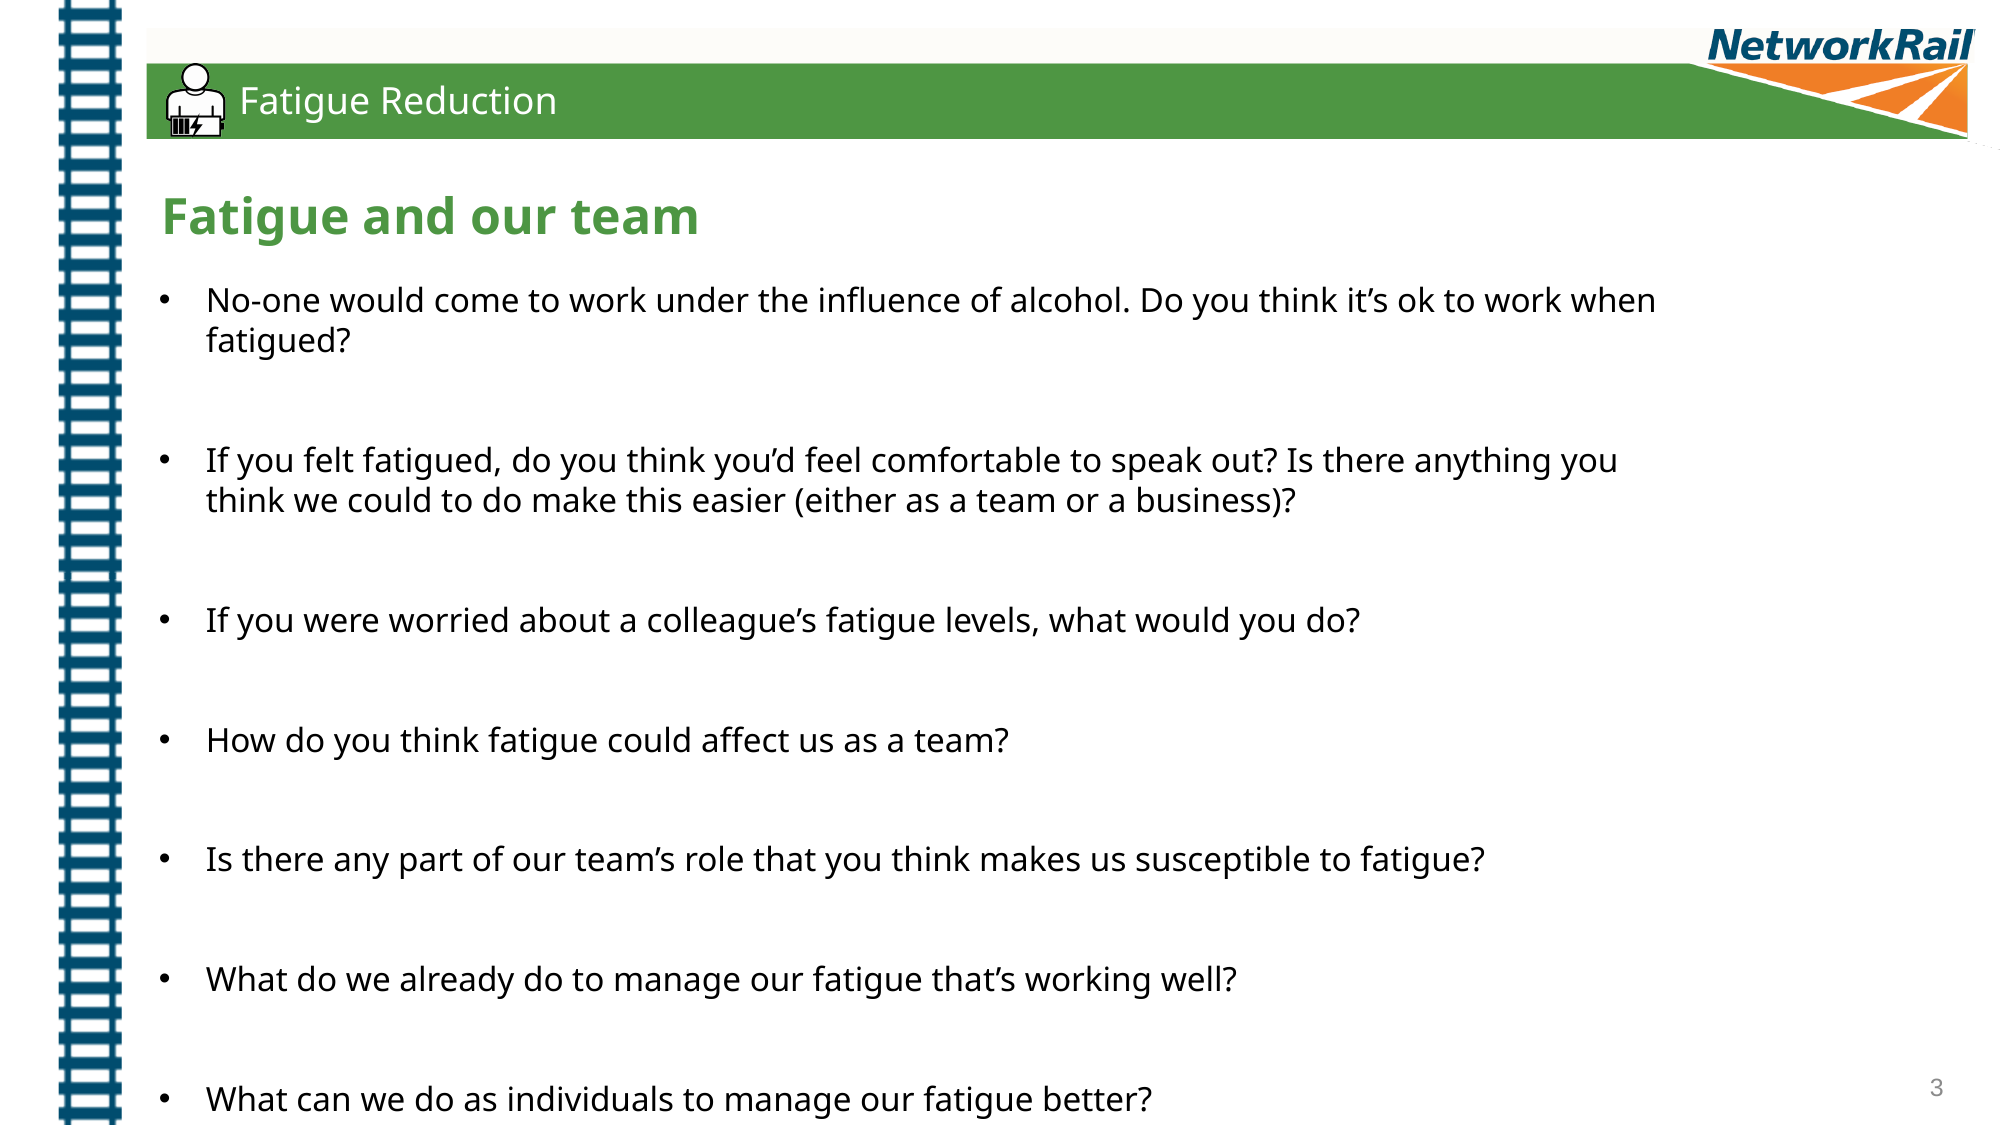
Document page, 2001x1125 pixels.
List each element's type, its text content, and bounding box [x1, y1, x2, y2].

picture [59, 45, 65, 59]
picture [59, 618, 65, 632]
picture [59, 496, 65, 510]
picture [71, 693, 109, 707]
picture [115, 571, 121, 582]
picture [115, 793, 121, 807]
picture [59, 1019, 65, 1033]
picture [59, 170, 65, 184]
picture [115, 446, 121, 460]
picture [71, 396, 109, 410]
picture [71, 969, 109, 983]
picture [59, 20, 65, 34]
picture [115, 371, 121, 385]
picture [71, 618, 109, 632]
picture [115, 45, 121, 59]
picture [115, 0, 121, 9]
picture [146, 0, 2000, 150]
picture [71, 768, 109, 782]
picture [115, 471, 121, 485]
picture [59, 521, 65, 535]
picture [59, 321, 65, 335]
picture [71, 0, 109, 9]
picture [115, 396, 121, 410]
picture [71, 1069, 109, 1083]
picture [59, 643, 65, 657]
picture [59, 894, 65, 908]
picture [115, 346, 121, 360]
picture [71, 245, 109, 259]
picture [71, 919, 109, 933]
picture [71, 843, 109, 858]
picture [115, 321, 121, 335]
picture [71, 195, 109, 209]
picture [71, 1044, 109, 1058]
picture [59, 95, 65, 109]
picture [71, 593, 109, 607]
picture [71, 546, 109, 560]
picture [71, 446, 109, 460]
picture [59, 768, 65, 782]
picture [59, 371, 65, 385]
picture [115, 843, 121, 858]
picture [115, 521, 121, 535]
picture [59, 220, 65, 234]
picture [59, 396, 65, 410]
picture [59, 70, 65, 84]
picture [71, 145, 109, 159]
picture [71, 1094, 109, 1108]
picture [115, 894, 121, 908]
picture [71, 471, 109, 485]
picture [59, 919, 65, 933]
picture [115, 718, 121, 732]
picture [115, 743, 121, 757]
picture [71, 994, 109, 1008]
picture [71, 521, 109, 535]
picture [115, 994, 121, 1008]
picture [71, 718, 109, 732]
picture [59, 571, 65, 582]
picture [59, 120, 65, 134]
picture [59, 969, 65, 983]
picture [59, 546, 65, 560]
picture [71, 869, 109, 883]
picture [115, 220, 121, 234]
picture [59, 843, 65, 858]
picture [59, 869, 65, 883]
picture [115, 643, 121, 657]
picture [115, 919, 121, 933]
picture [71, 20, 109, 34]
picture [115, 20, 121, 34]
picture [115, 296, 121, 310]
picture [71, 668, 109, 682]
picture [115, 270, 121, 285]
picture [71, 95, 109, 109]
picture [71, 270, 109, 285]
picture [115, 145, 121, 159]
picture [59, 145, 65, 159]
picture [59, 593, 65, 607]
picture [59, 245, 65, 259]
picture [71, 296, 109, 310]
picture [59, 818, 65, 832]
picture [59, 471, 65, 485]
picture [115, 70, 121, 84]
picture [71, 321, 109, 335]
picture [115, 869, 121, 883]
picture [115, 944, 121, 958]
picture [71, 743, 109, 757]
picture [59, 346, 65, 360]
picture [71, 944, 109, 958]
picture [59, 793, 65, 807]
picture [115, 245, 121, 259]
picture [59, 1094, 65, 1108]
picture [59, 446, 65, 460]
picture [59, 743, 65, 757]
picture [59, 421, 65, 435]
picture [115, 1069, 121, 1083]
picture [115, 618, 121, 632]
slide_number 3 [1819, 1071, 1960, 1102]
picture [115, 768, 121, 782]
picture [115, 195, 121, 209]
picture [115, 95, 121, 109]
picture [71, 170, 109, 184]
picture [59, 0, 65, 9]
picture [59, 718, 65, 732]
picture [71, 371, 109, 385]
picture [59, 1044, 65, 1058]
picture [71, 894, 109, 908]
picture [115, 170, 121, 184]
picture [115, 546, 121, 560]
picture [115, 1019, 121, 1033]
picture [59, 693, 65, 707]
picture [71, 220, 109, 234]
picture [115, 818, 121, 832]
picture [115, 969, 121, 983]
picture [115, 668, 121, 682]
picture [59, 296, 65, 310]
picture [71, 120, 109, 134]
picture [71, 571, 109, 582]
picture [71, 1019, 109, 1033]
picture [115, 693, 121, 707]
text_box No-one would come to work under the influence of alcohol. Do you think it’s ok to work when fatigued? If you felt fatigued, do you think you’d feel comfortable to speak out? Is there anything you think we could to do make this easier (either as a team or a business)? If you were worried about a colleague’s fatigue levels, what would you do? How do you think fatigue could affect us as a team? Is there any part of our team’s role that you think makes us susceptible to fatigue? What do we already do to manage our fatigue that’s working well? What can we do as individuals to manage our fatigue better? [144, 272, 1677, 1125]
picture [71, 793, 109, 807]
picture [71, 1119, 109, 1125]
picture [71, 496, 109, 510]
text_box Fatigue and our team [146, 177, 1675, 252]
picture [71, 818, 109, 832]
picture [115, 120, 121, 134]
picture [115, 593, 121, 607]
picture [115, 421, 121, 435]
picture [71, 346, 109, 360]
picture [71, 643, 109, 657]
picture [59, 195, 65, 209]
picture [115, 496, 121, 510]
picture [59, 1069, 65, 1083]
picture [59, 270, 65, 285]
picture [71, 70, 109, 84]
picture [115, 1044, 121, 1058]
picture [59, 668, 65, 682]
picture [71, 421, 109, 435]
picture [71, 45, 109, 59]
picture [115, 1094, 121, 1108]
picture [59, 944, 65, 958]
picture [59, 994, 65, 1008]
